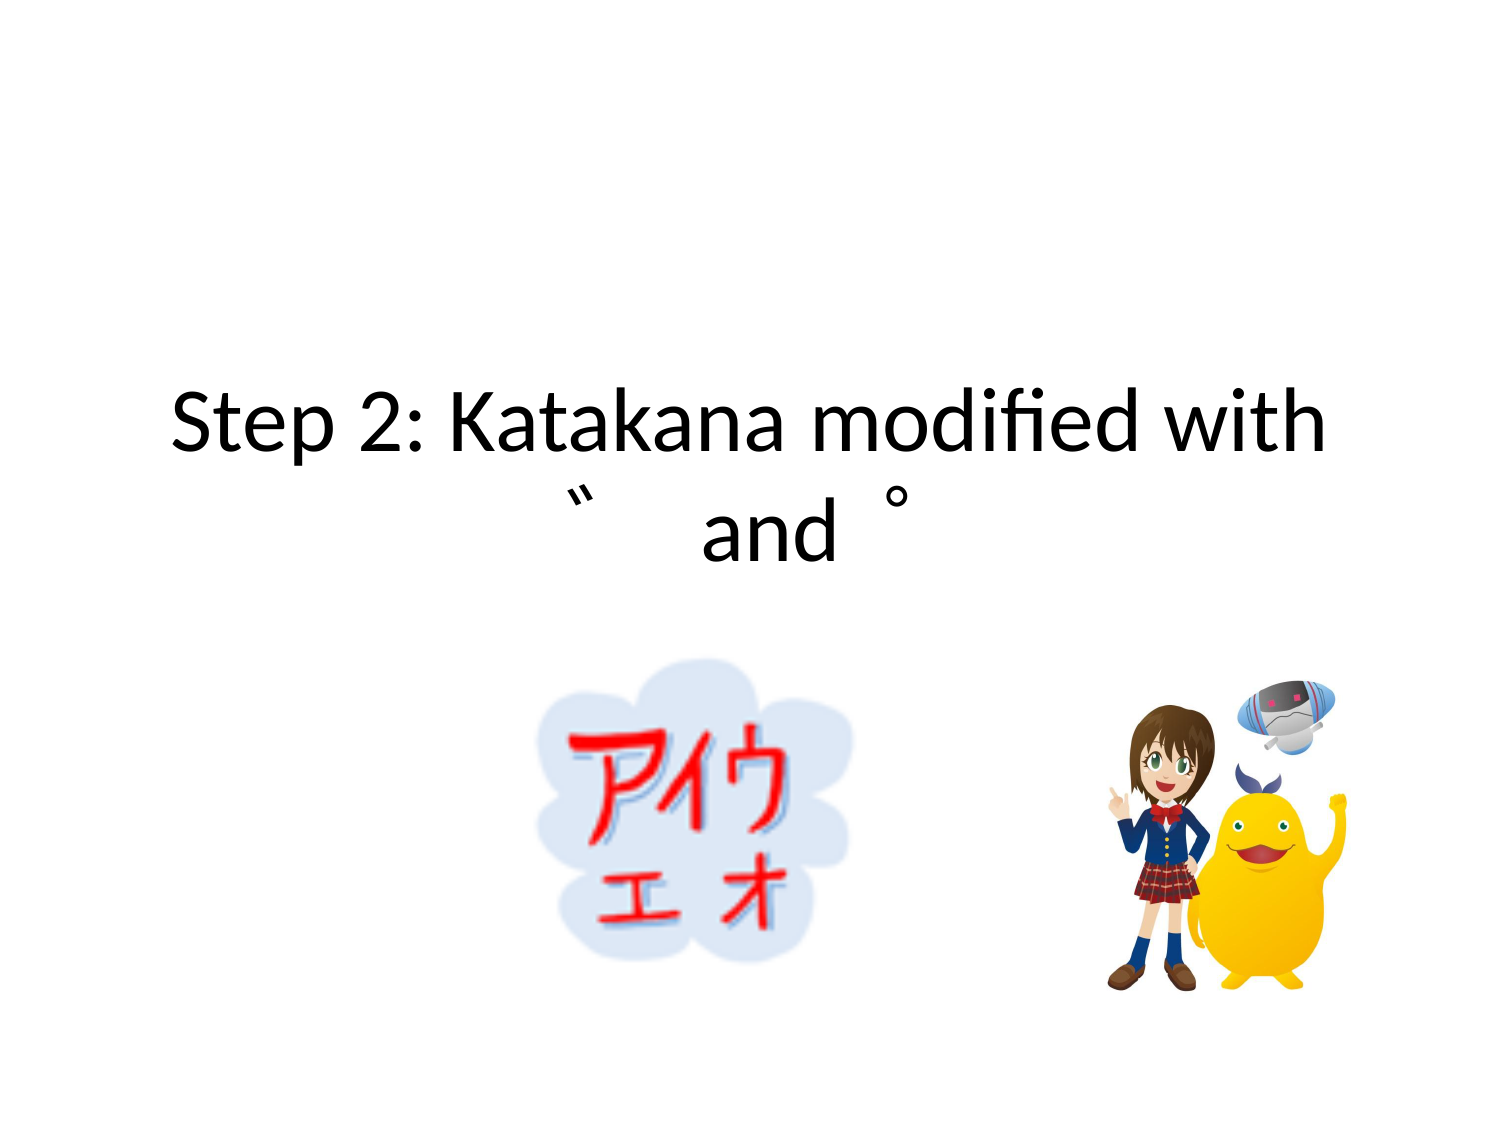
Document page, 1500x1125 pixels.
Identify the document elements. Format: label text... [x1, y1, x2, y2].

picture [1080, 668, 1371, 1019]
picture [478, 644, 943, 982]
title Step 2: Katakana modified with ゛ and ゜ [112, 349, 1388, 591]
